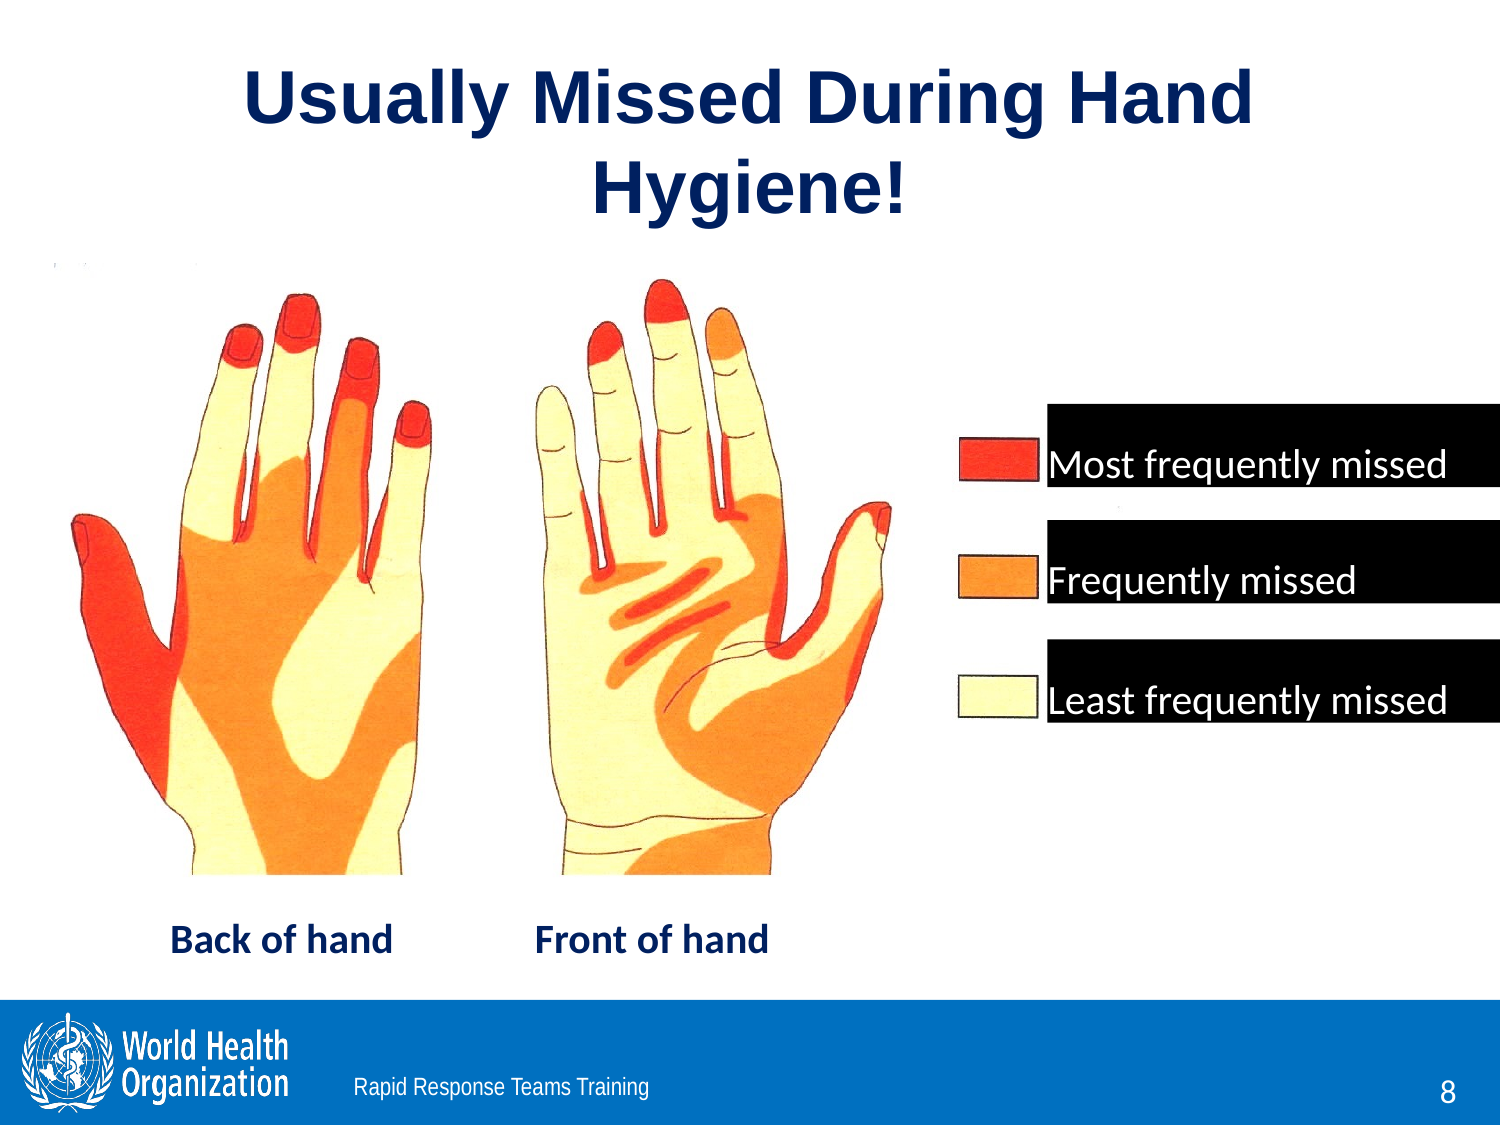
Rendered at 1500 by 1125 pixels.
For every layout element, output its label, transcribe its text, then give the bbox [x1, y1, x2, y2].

picture [21, 1012, 288, 1113]
title Usually Missed During Hand Hygiene! [75, 45, 1425, 233]
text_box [54, 263, 1500, 953]
